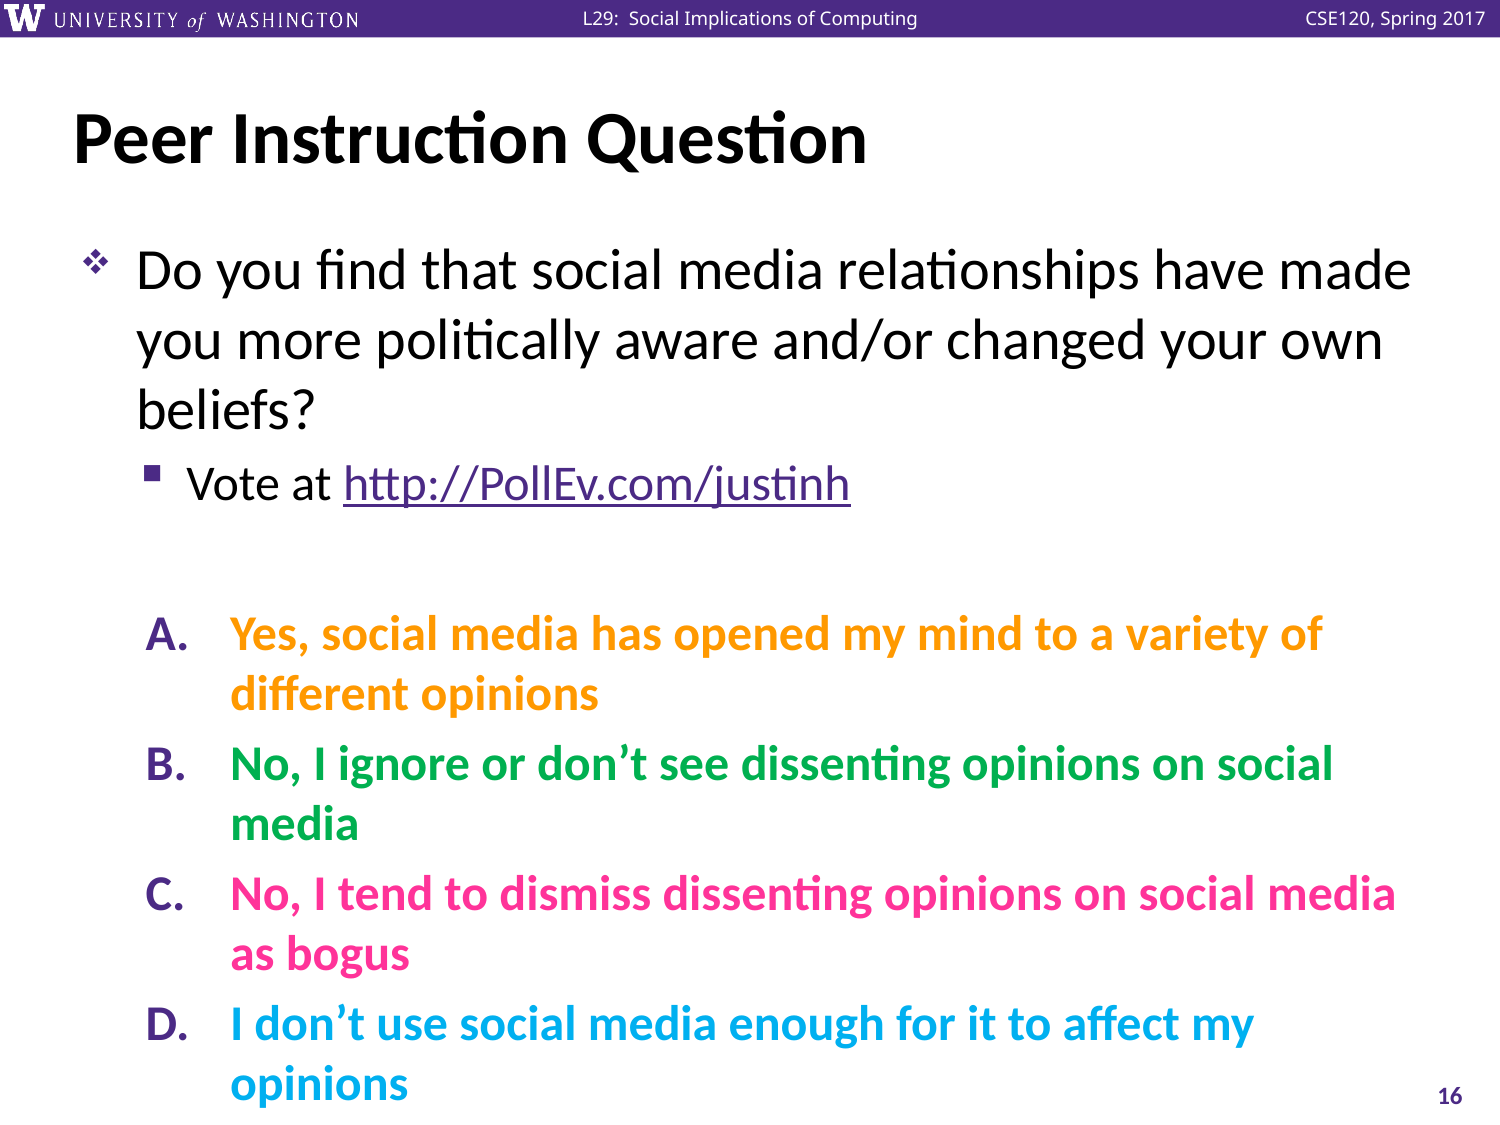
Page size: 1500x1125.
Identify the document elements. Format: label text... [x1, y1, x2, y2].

title Peer Instruction Question [58, 71, 1438, 197]
list Do you find that social media relationships have made you more politically aware and/or changed your own beliefs? Vote at http://PollEv.com/justinh Yes, social media has opened my mind to a variety of different opinions No, I ignore or don’t see dissenting opinions on social media No, I tend to dismiss dissenting opinions on social media as bogus I don’t use social media enough for it to affect my opinions [64, 223, 1438, 1040]
picture [4, 4, 358, 32]
slide_number 16 [1400, 1065, 1500, 1125]
